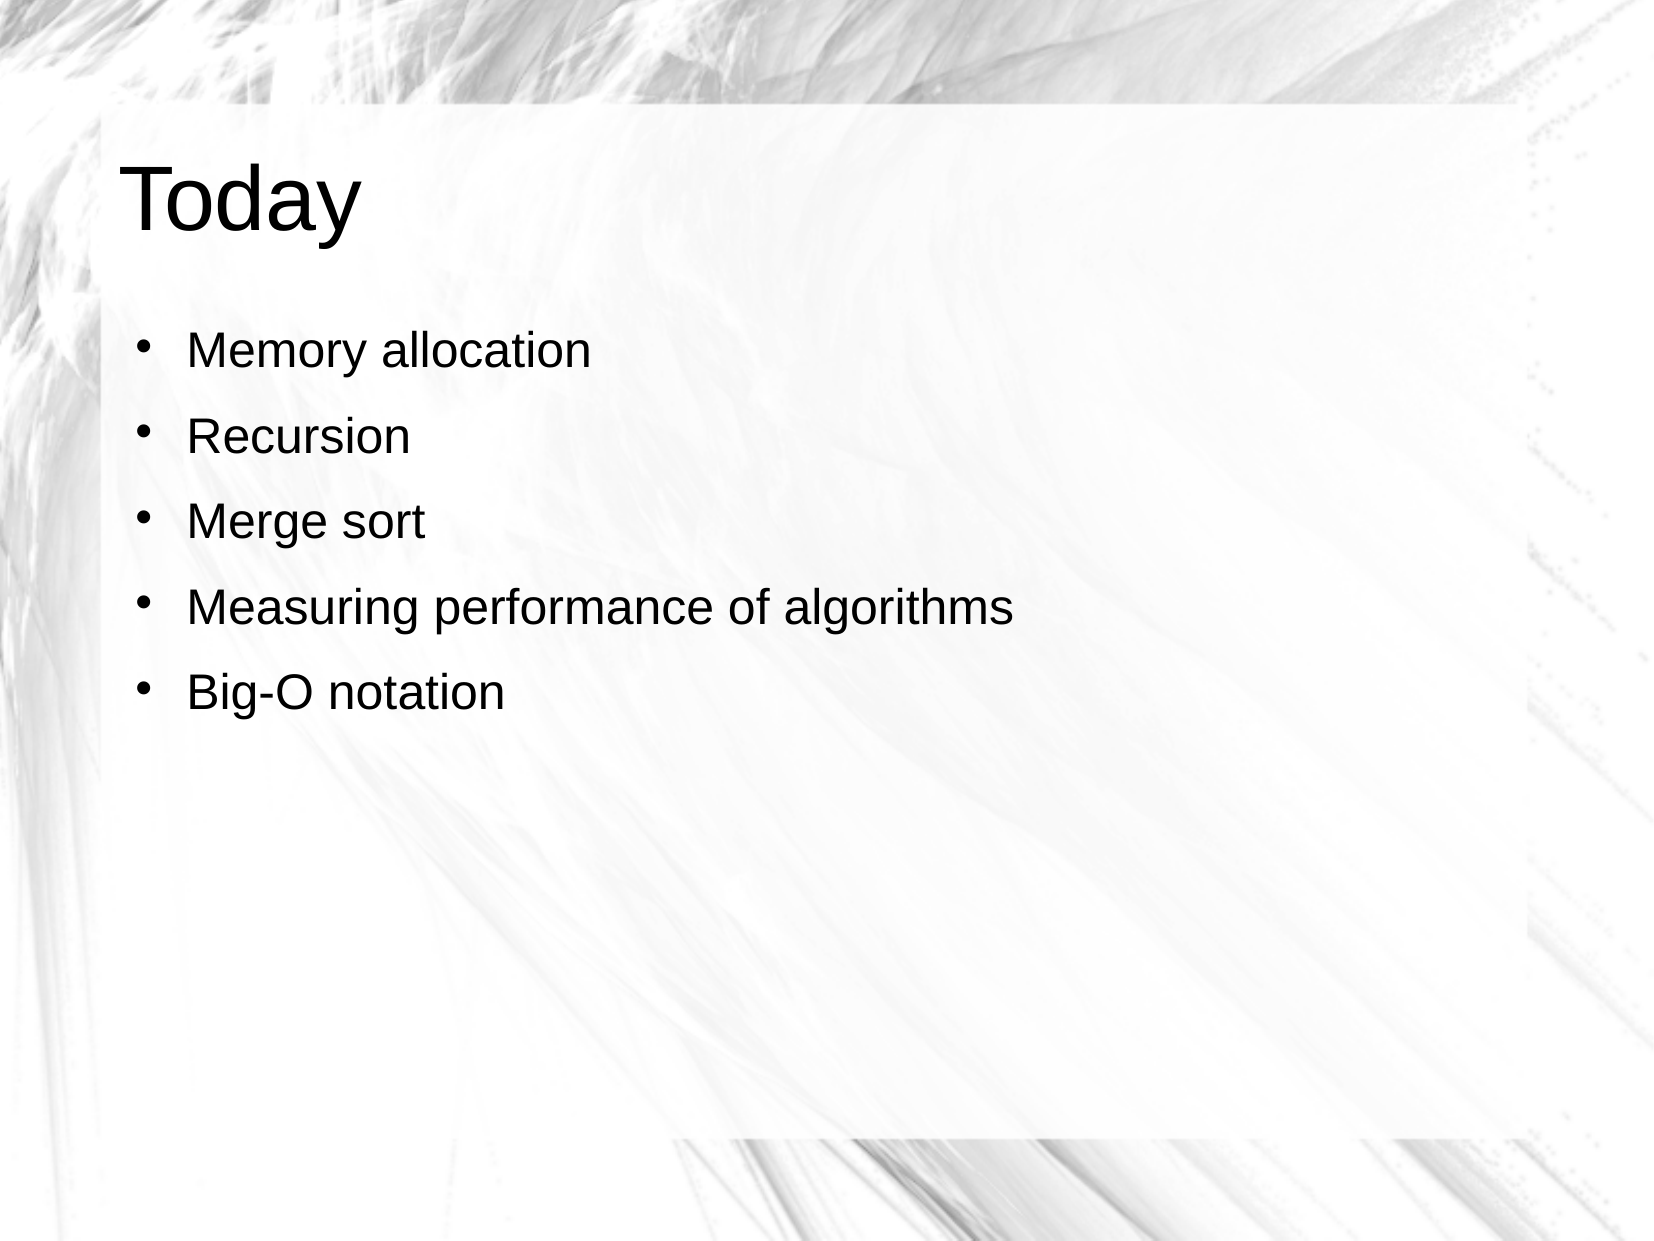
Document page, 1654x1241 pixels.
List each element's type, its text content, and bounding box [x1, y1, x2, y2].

title Today [118, 93, 1506, 299]
list Memory allocation Recursion Merge sort Measuring performance of algorithms Big-O notation [118, 319, 1571, 1109]
picture [0, 0, 1654, 1241]
